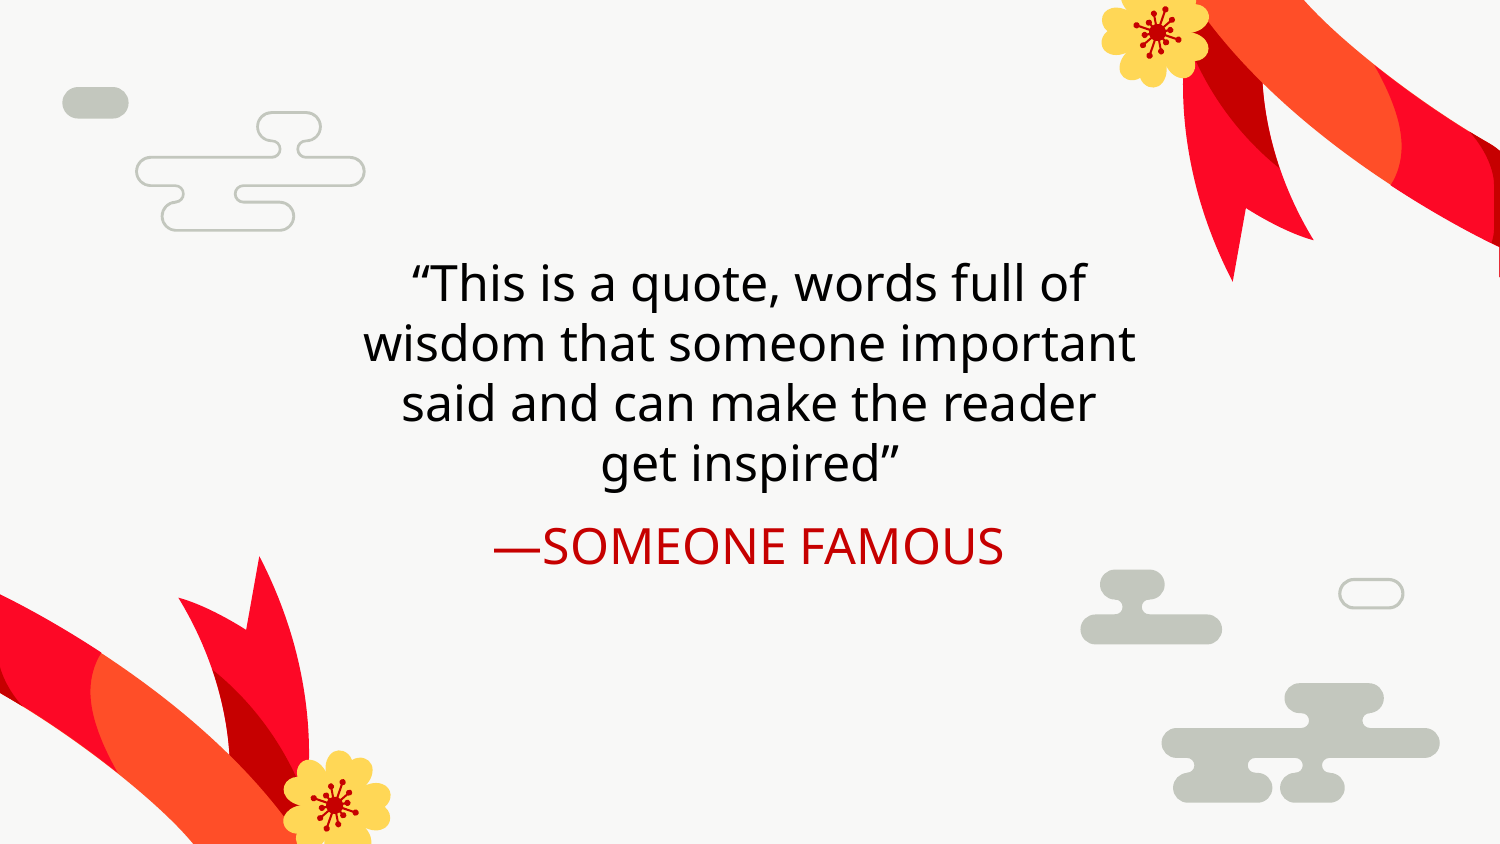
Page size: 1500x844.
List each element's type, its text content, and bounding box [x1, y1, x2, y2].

text_box [135, 111, 366, 232]
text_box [1080, 570, 1222, 644]
title —SOMEONE FAMOUS [463, 499, 1035, 599]
subtitle “This is a quote, words full of wisdom that someone important said and can make the reader get inspired” [346, 257, 1154, 486]
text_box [1162, 683, 1440, 803]
